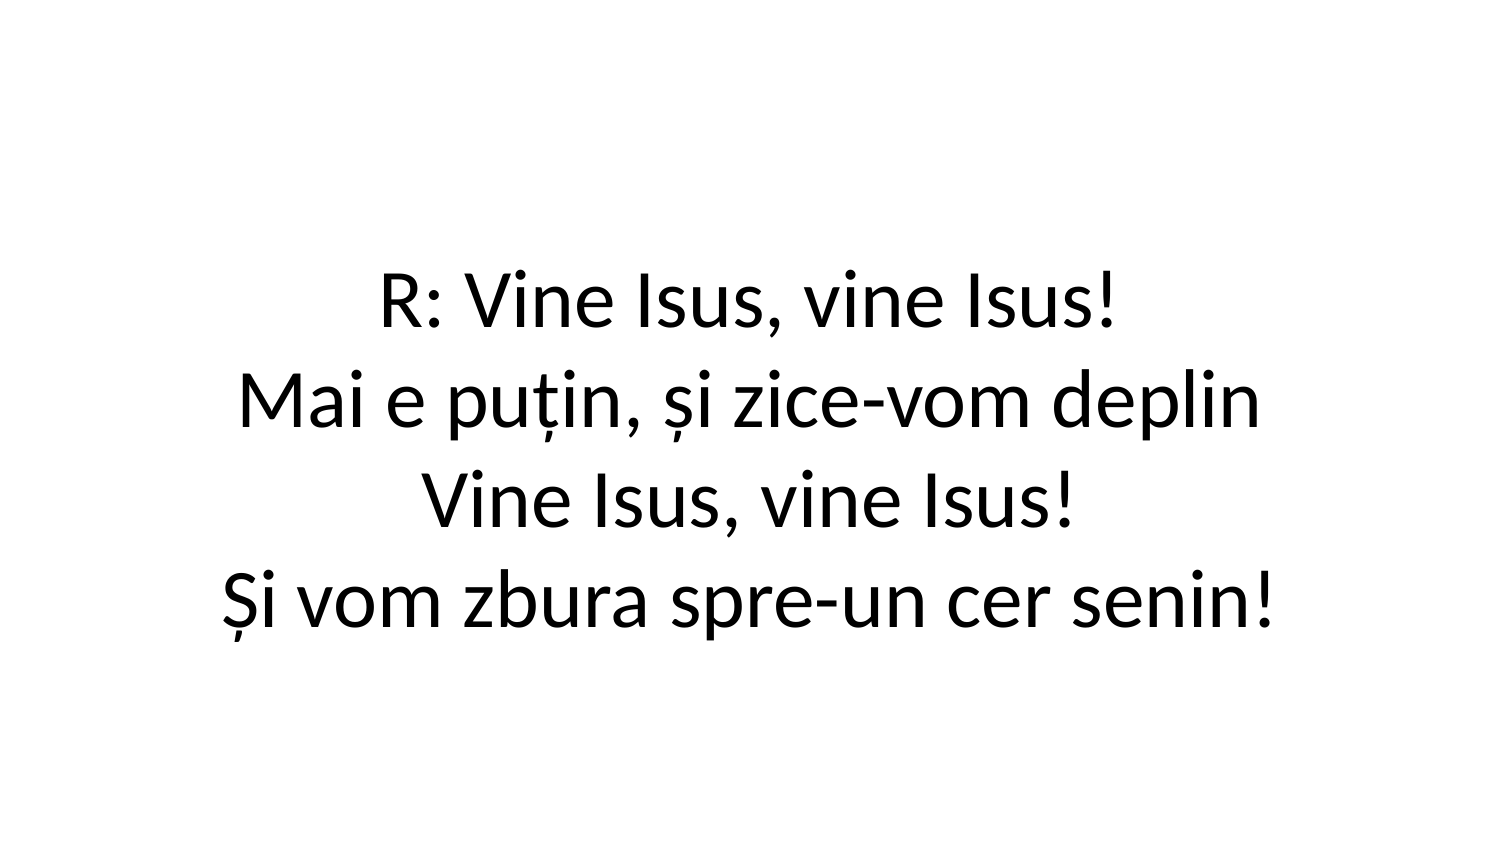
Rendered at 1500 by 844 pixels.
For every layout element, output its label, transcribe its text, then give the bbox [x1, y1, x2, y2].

text_box R: Vine Isus, vine Isus! Mai e puțin, și zice-vom deplin Vine Isus, vine Isus! Și vom zbura spre-un cer senin! [206, 192, 1294, 652]
